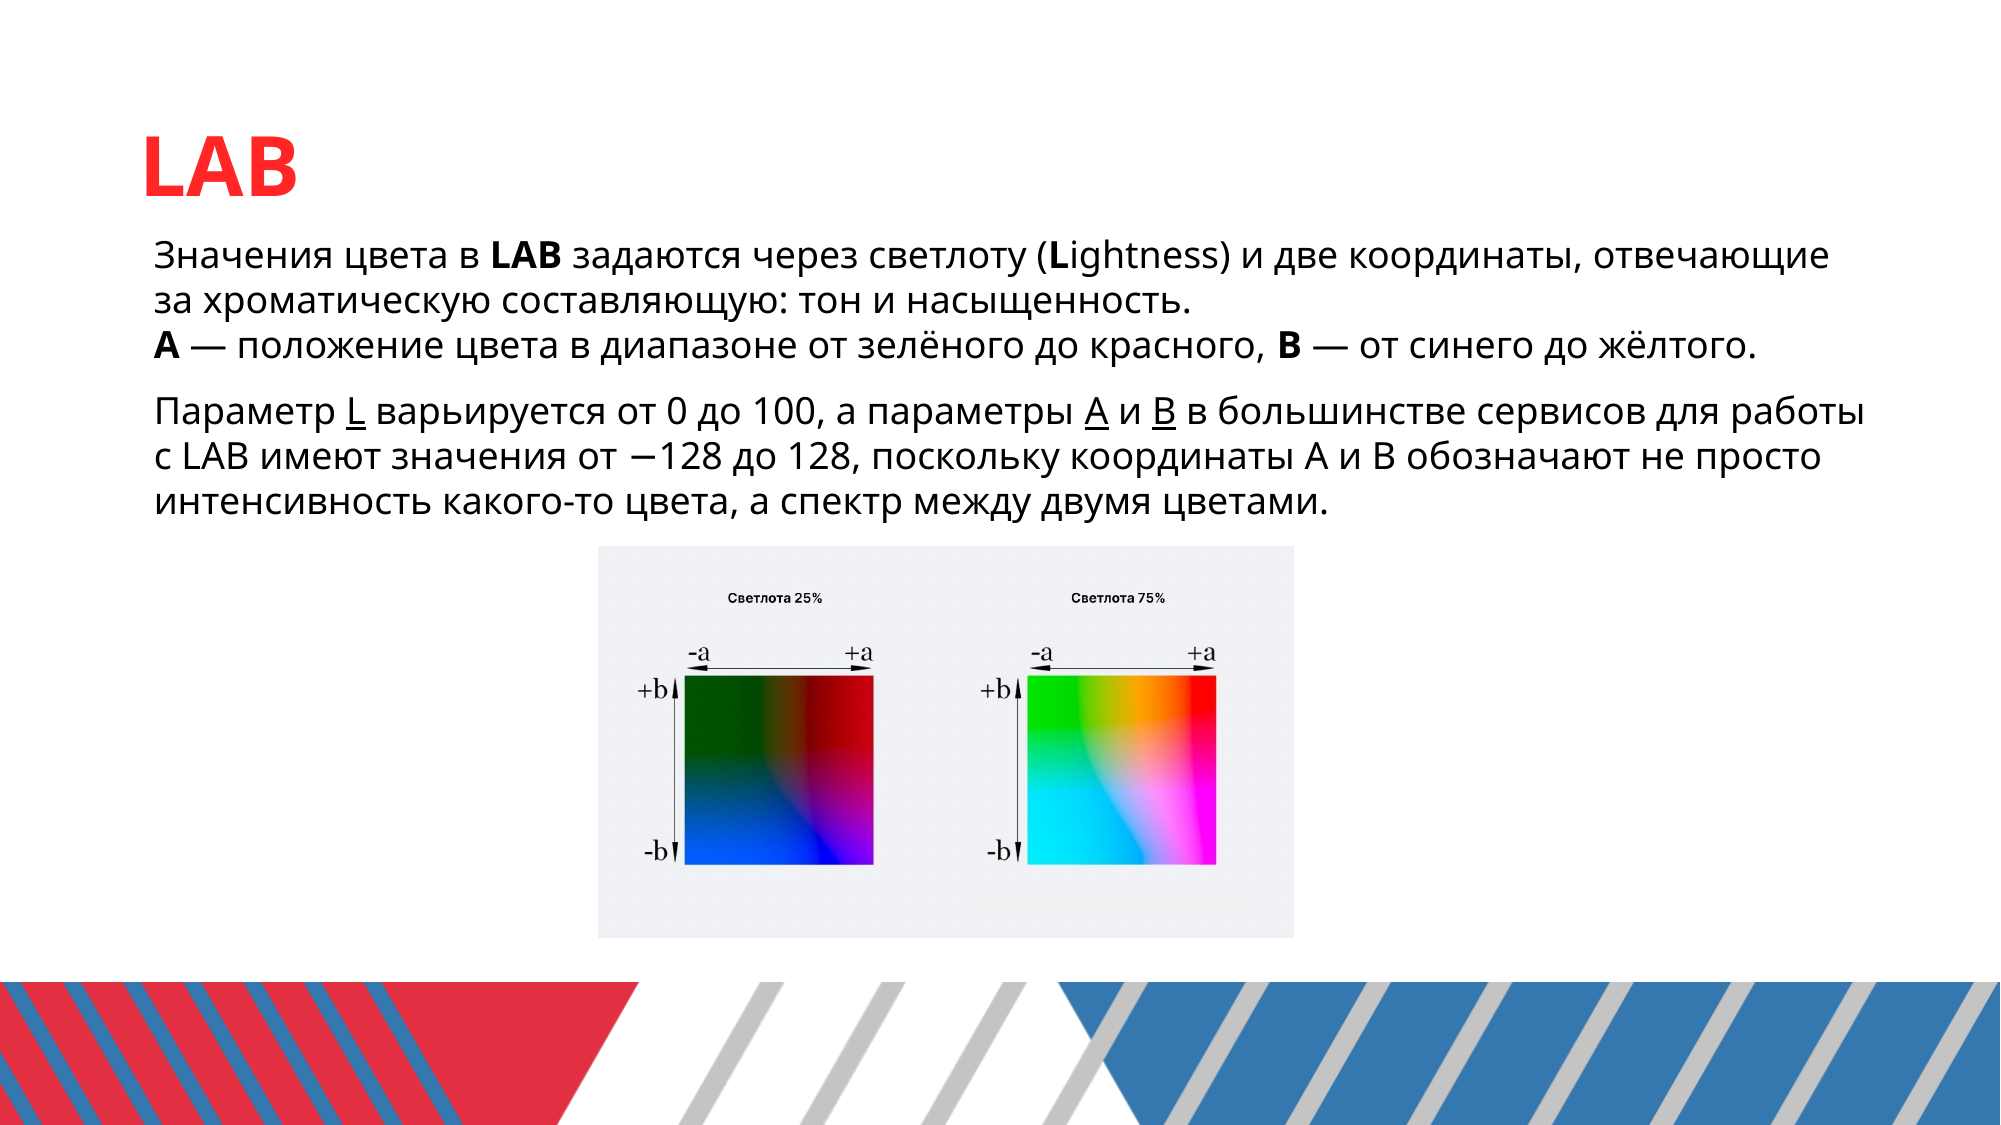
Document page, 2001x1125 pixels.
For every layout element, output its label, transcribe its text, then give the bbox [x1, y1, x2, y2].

title LAB [125, 117, 1863, 224]
list Значения цвета в LAB задаются через светлоту (Lightness) и две координаты, отвечающие за хроматическую составляющую: тон и насыщенность. A — положение цвета в диапазоне от зелёного до красного, B — от синего до жёлтого. Параметр L варьируется от 0 до 100, а параметры A и B в большинстве сервисов для работы с LAB имеют значения от −128 до 128, поскольку координаты A и B обозначают не просто интенсивность какого-то цвета, а спектр между двумя цветами. [139, 223, 1889, 414]
picture [0, 982, 2000, 1125]
picture [598, 546, 1294, 938]
